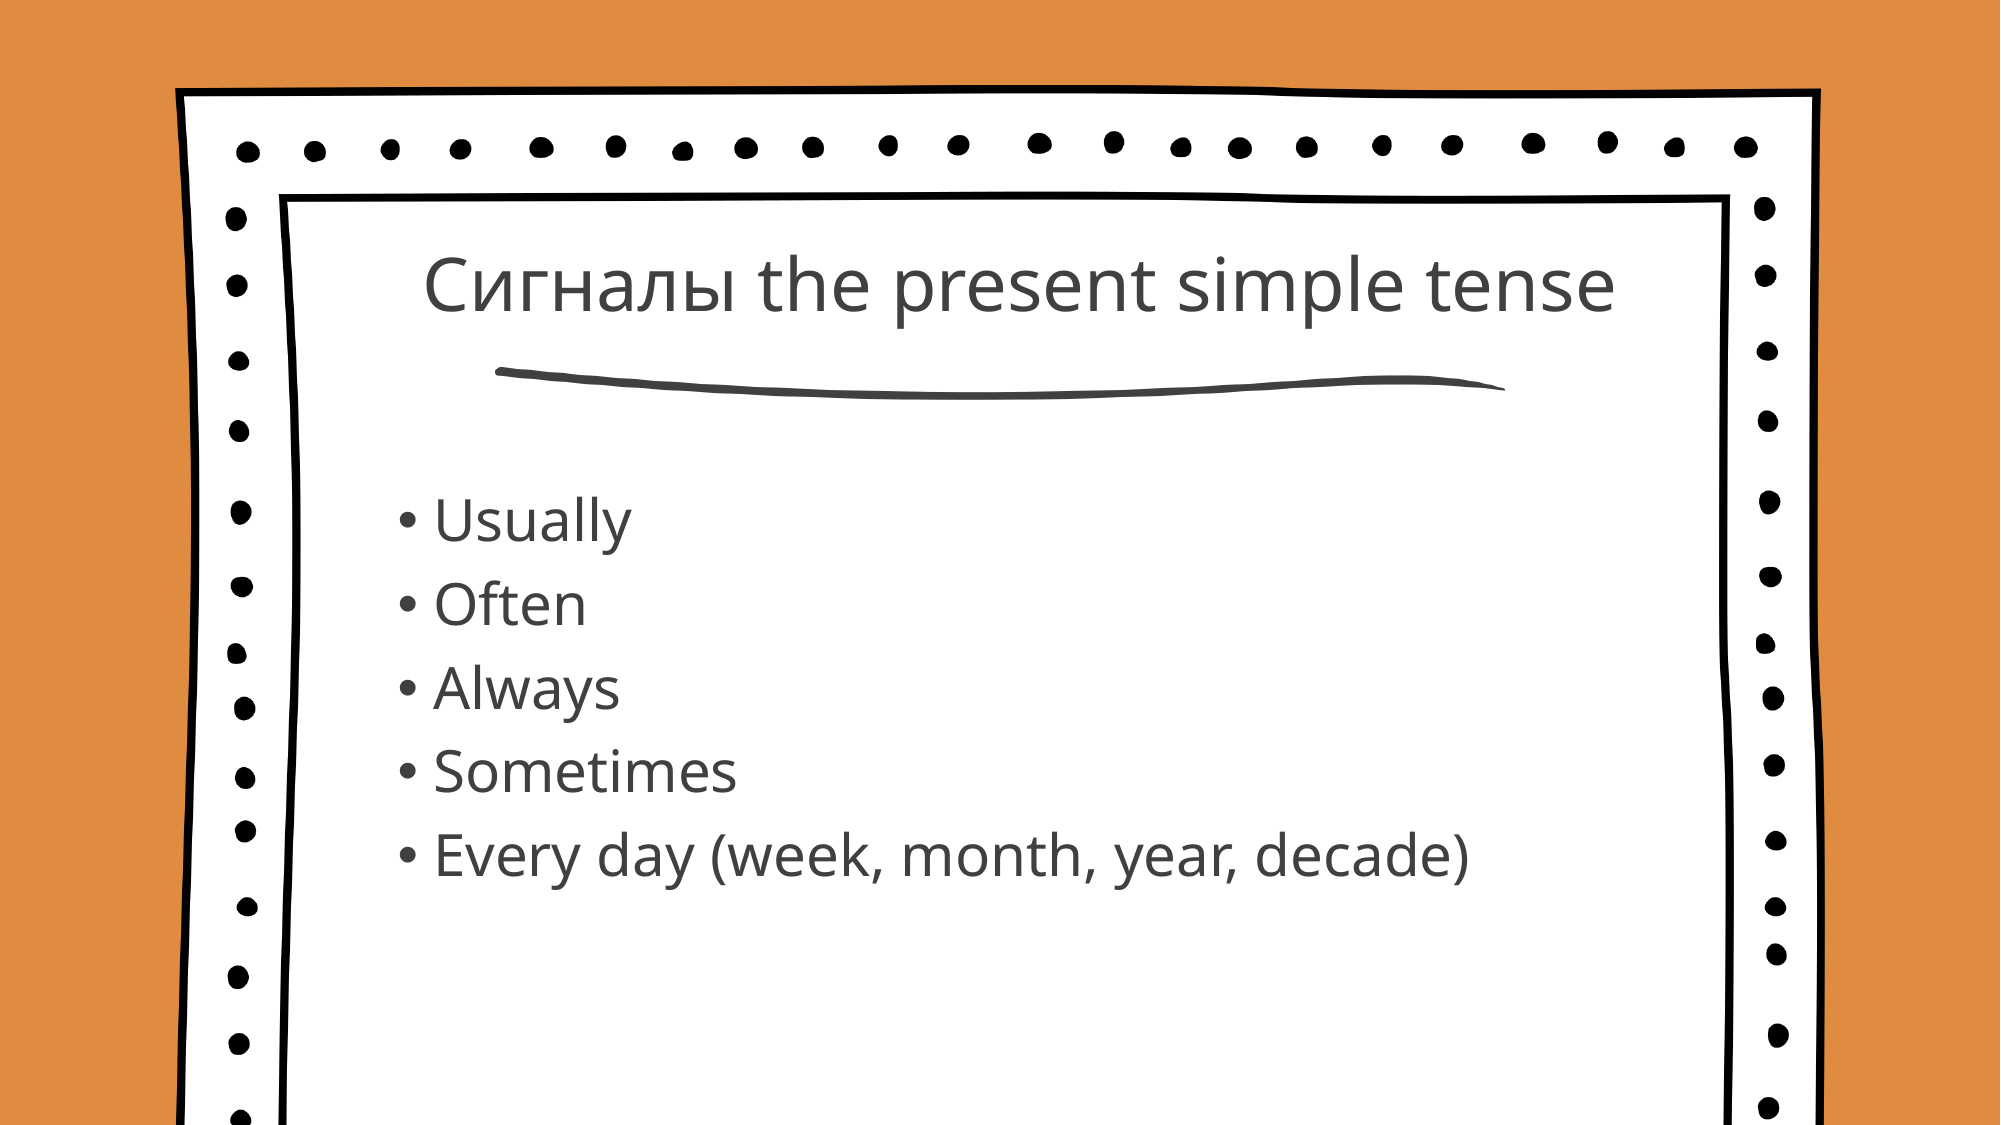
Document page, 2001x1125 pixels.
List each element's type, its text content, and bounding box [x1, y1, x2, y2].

picture [174, 85, 1825, 1125]
title Сигналы the present simple tense [382, 239, 1658, 353]
list Usually Often Always Sometimes Every day (week, month, year, decade) [382, 484, 1658, 1052]
